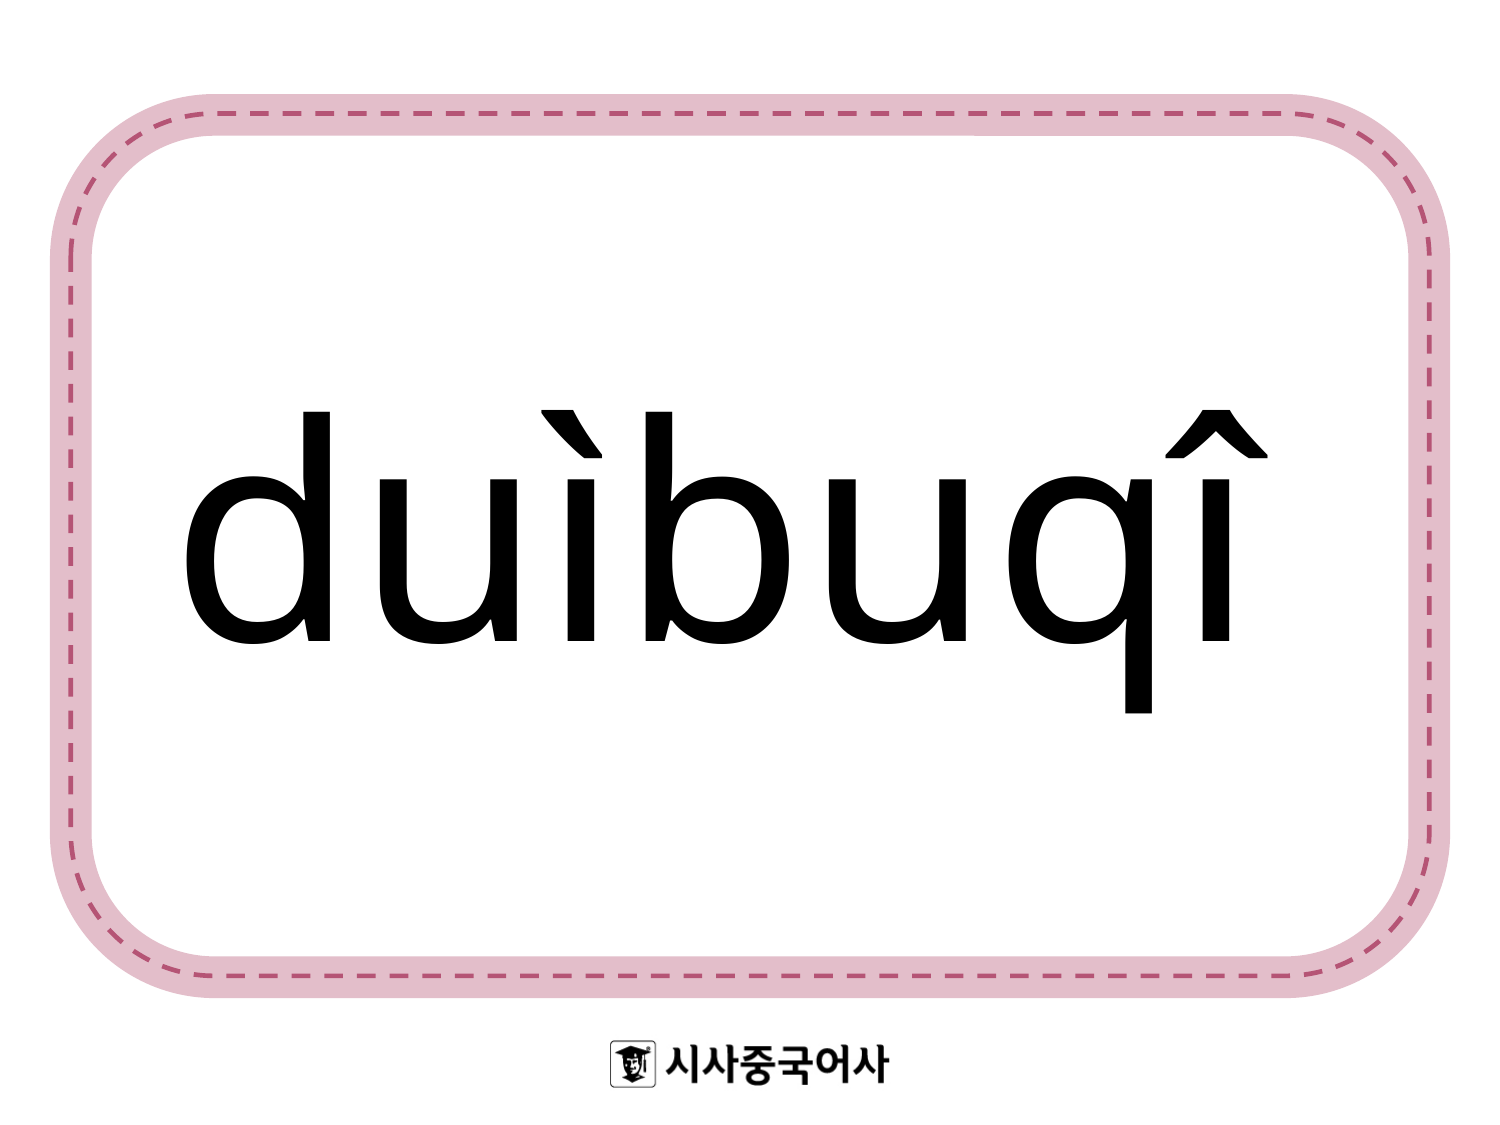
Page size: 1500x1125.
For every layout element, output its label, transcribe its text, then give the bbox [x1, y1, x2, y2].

picture [602, 1034, 898, 1094]
text_box duìbuqî [145, 189, 1354, 853]
